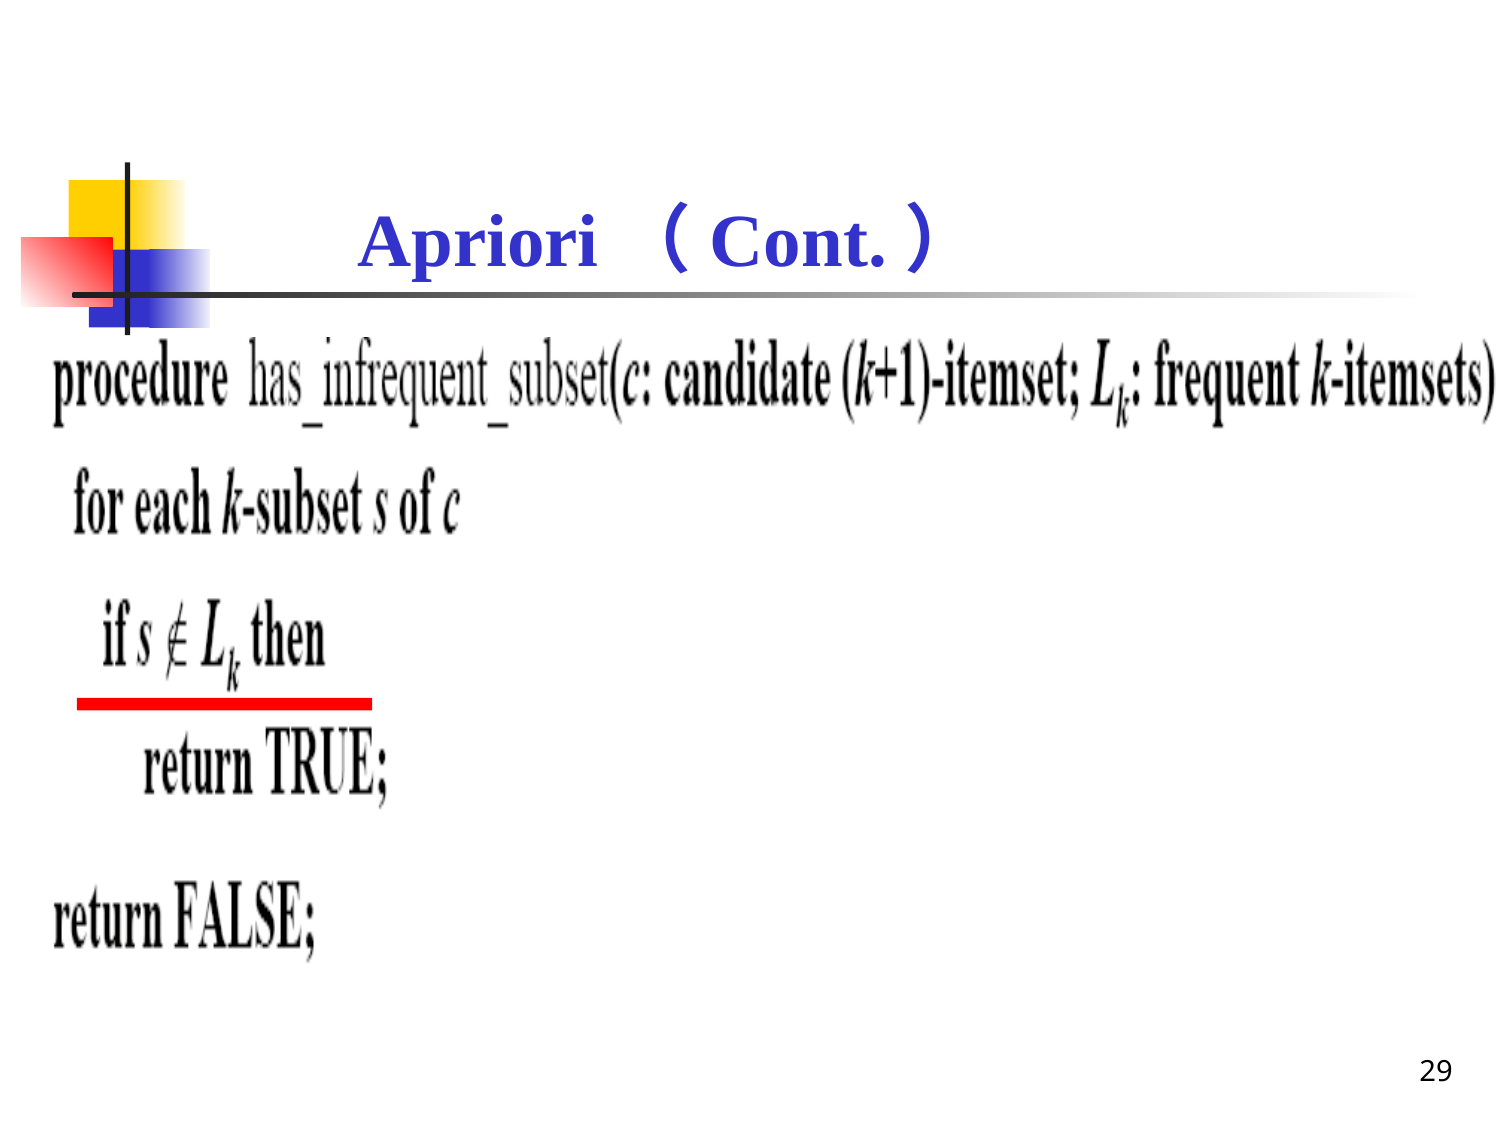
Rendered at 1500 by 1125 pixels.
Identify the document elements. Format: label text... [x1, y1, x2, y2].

slide_number 29 [1154, 1023, 1468, 1100]
text_box Apriori（Cont.） [342, 184, 1300, 290]
picture [35, 337, 1500, 1000]
